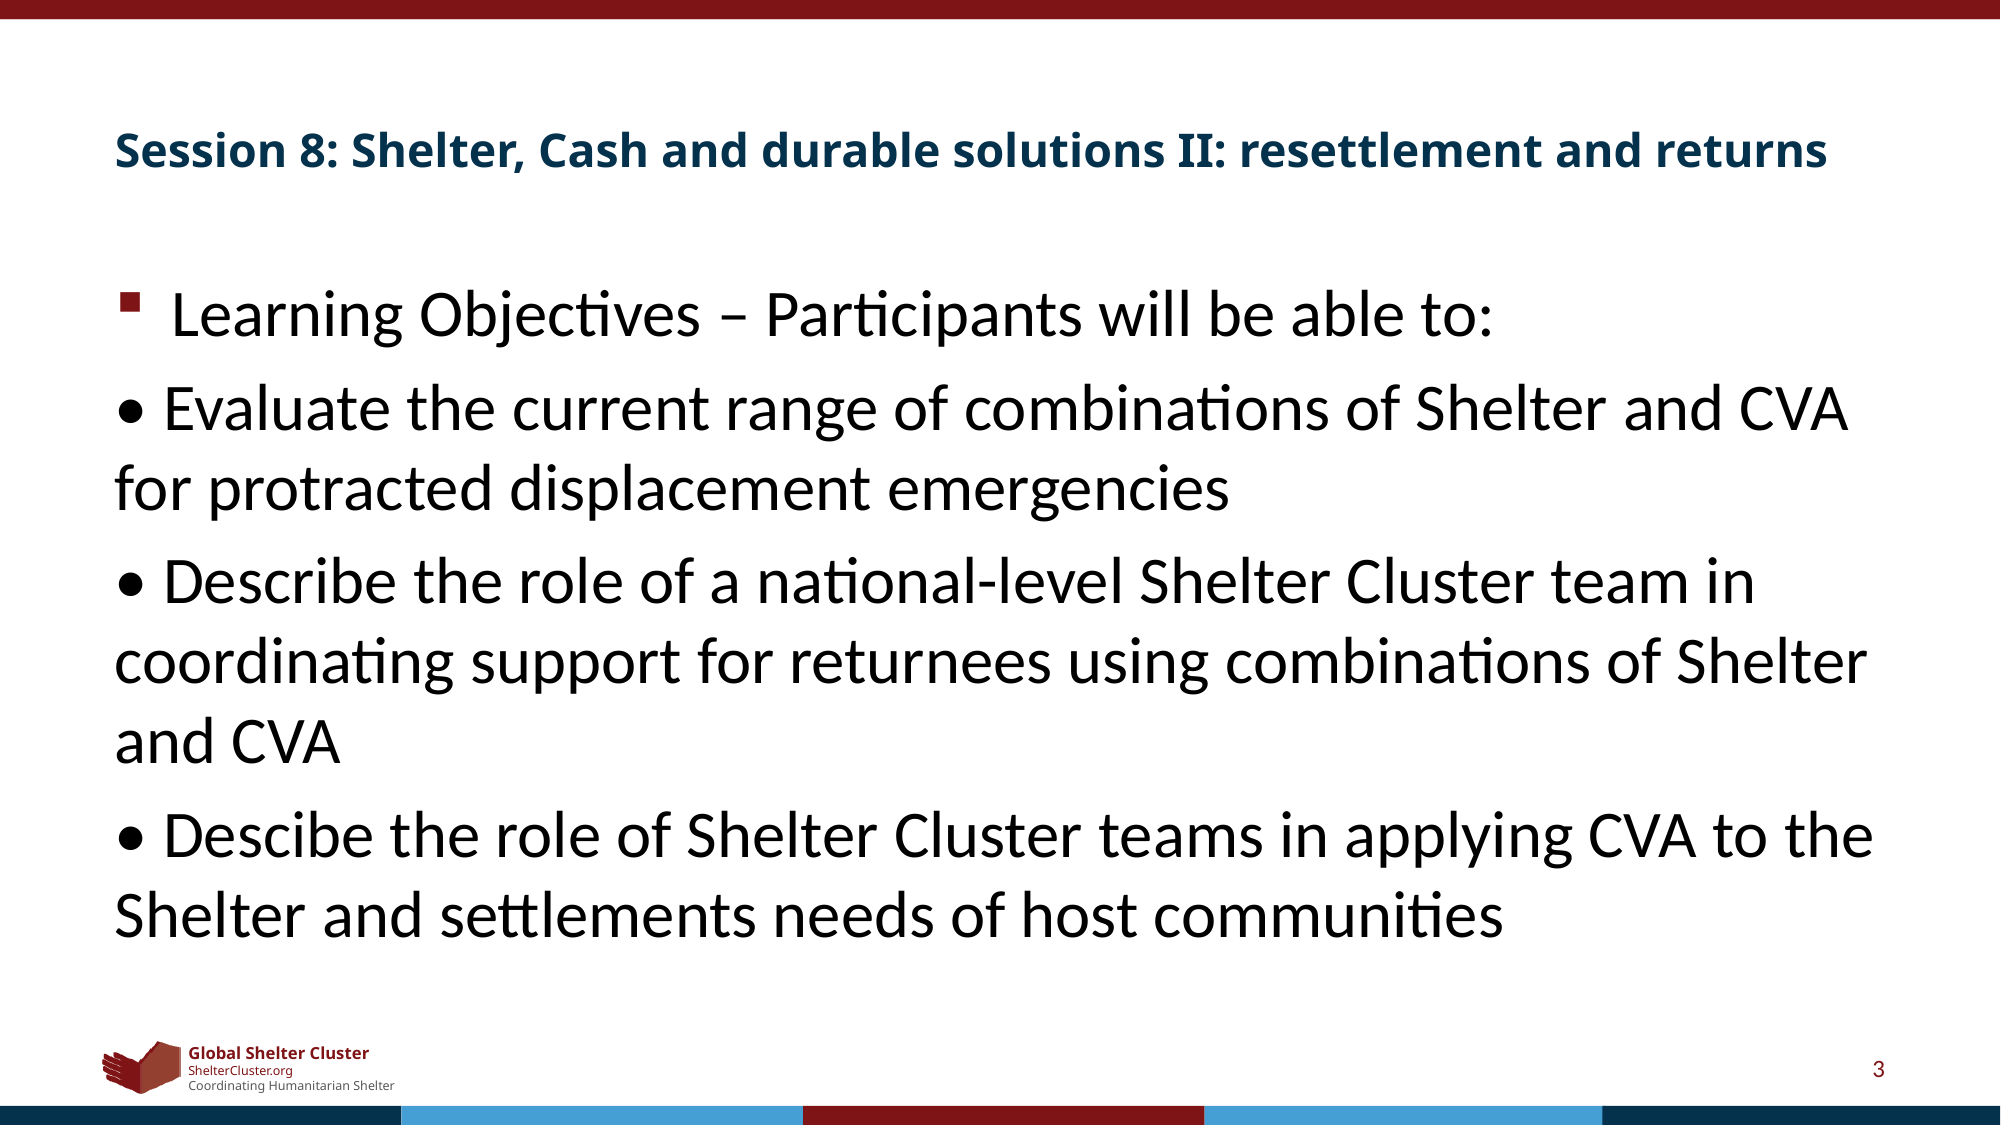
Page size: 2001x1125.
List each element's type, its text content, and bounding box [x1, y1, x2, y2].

picture [102, 1041, 181, 1094]
slide_number 3 [1433, 1037, 1900, 1098]
title Session 8: Shelter, Cash and durable solutions II: resettlement and returns [99, 111, 1863, 262]
list Learning Objectives – Participants will be able to: • Evaluate the current range of combinations of Shelter and CVA for protracted displacement emergencies • Describe the role of a national-level Shelter Cluster team in coordinating support for returnees using combinations of Shelter and CVA • Descibe the role of Shelter Cluster teams in applying CVA to the Shelter and settlements needs of host communities [99, 262, 1900, 1005]
